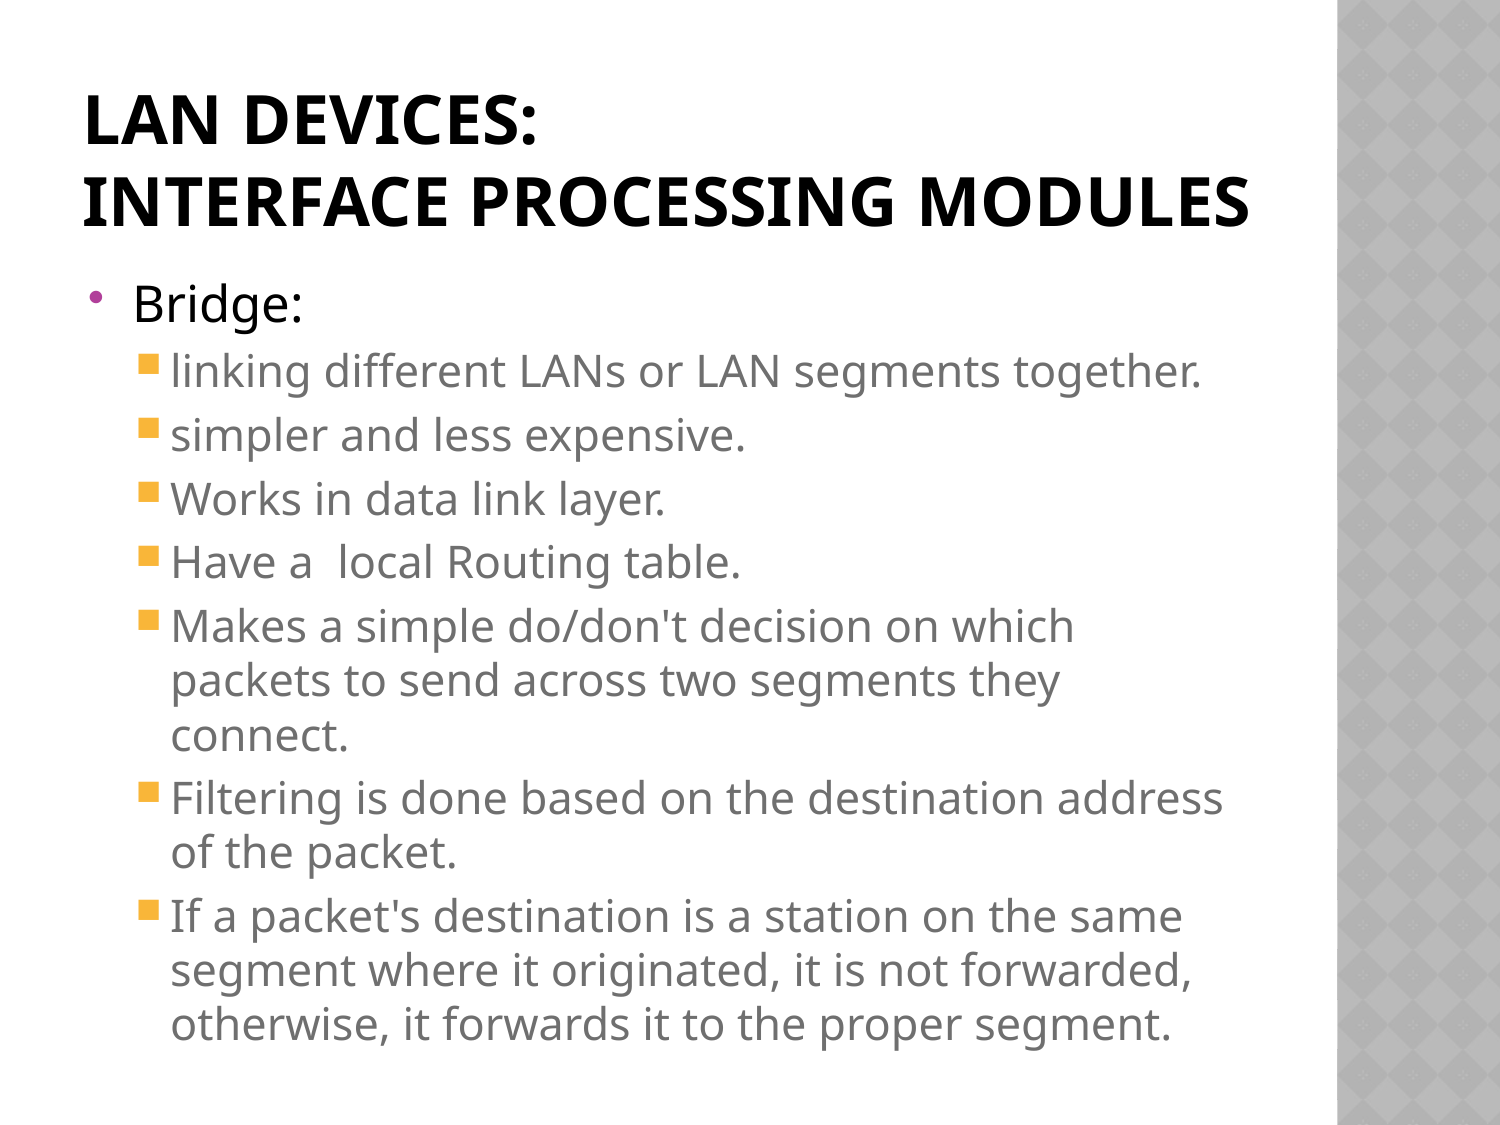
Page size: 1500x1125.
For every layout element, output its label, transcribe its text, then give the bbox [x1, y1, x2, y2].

list Bridge: linking different LANs or LAN segments together. simpler and less expensive. Works in data link layer. Have a local Routing table. Makes a simple do/don't decision on which packets to send across two segments they connect. Filtering is done based on the destination address of the packet. If a packet's destination is a station on the same segment where it originated, it is not forwarded, otherwise, it forwards it to the proper segment. [75, 264, 1263, 1059]
title LAN devices: interface processing Modules [75, 52, 1263, 240]
